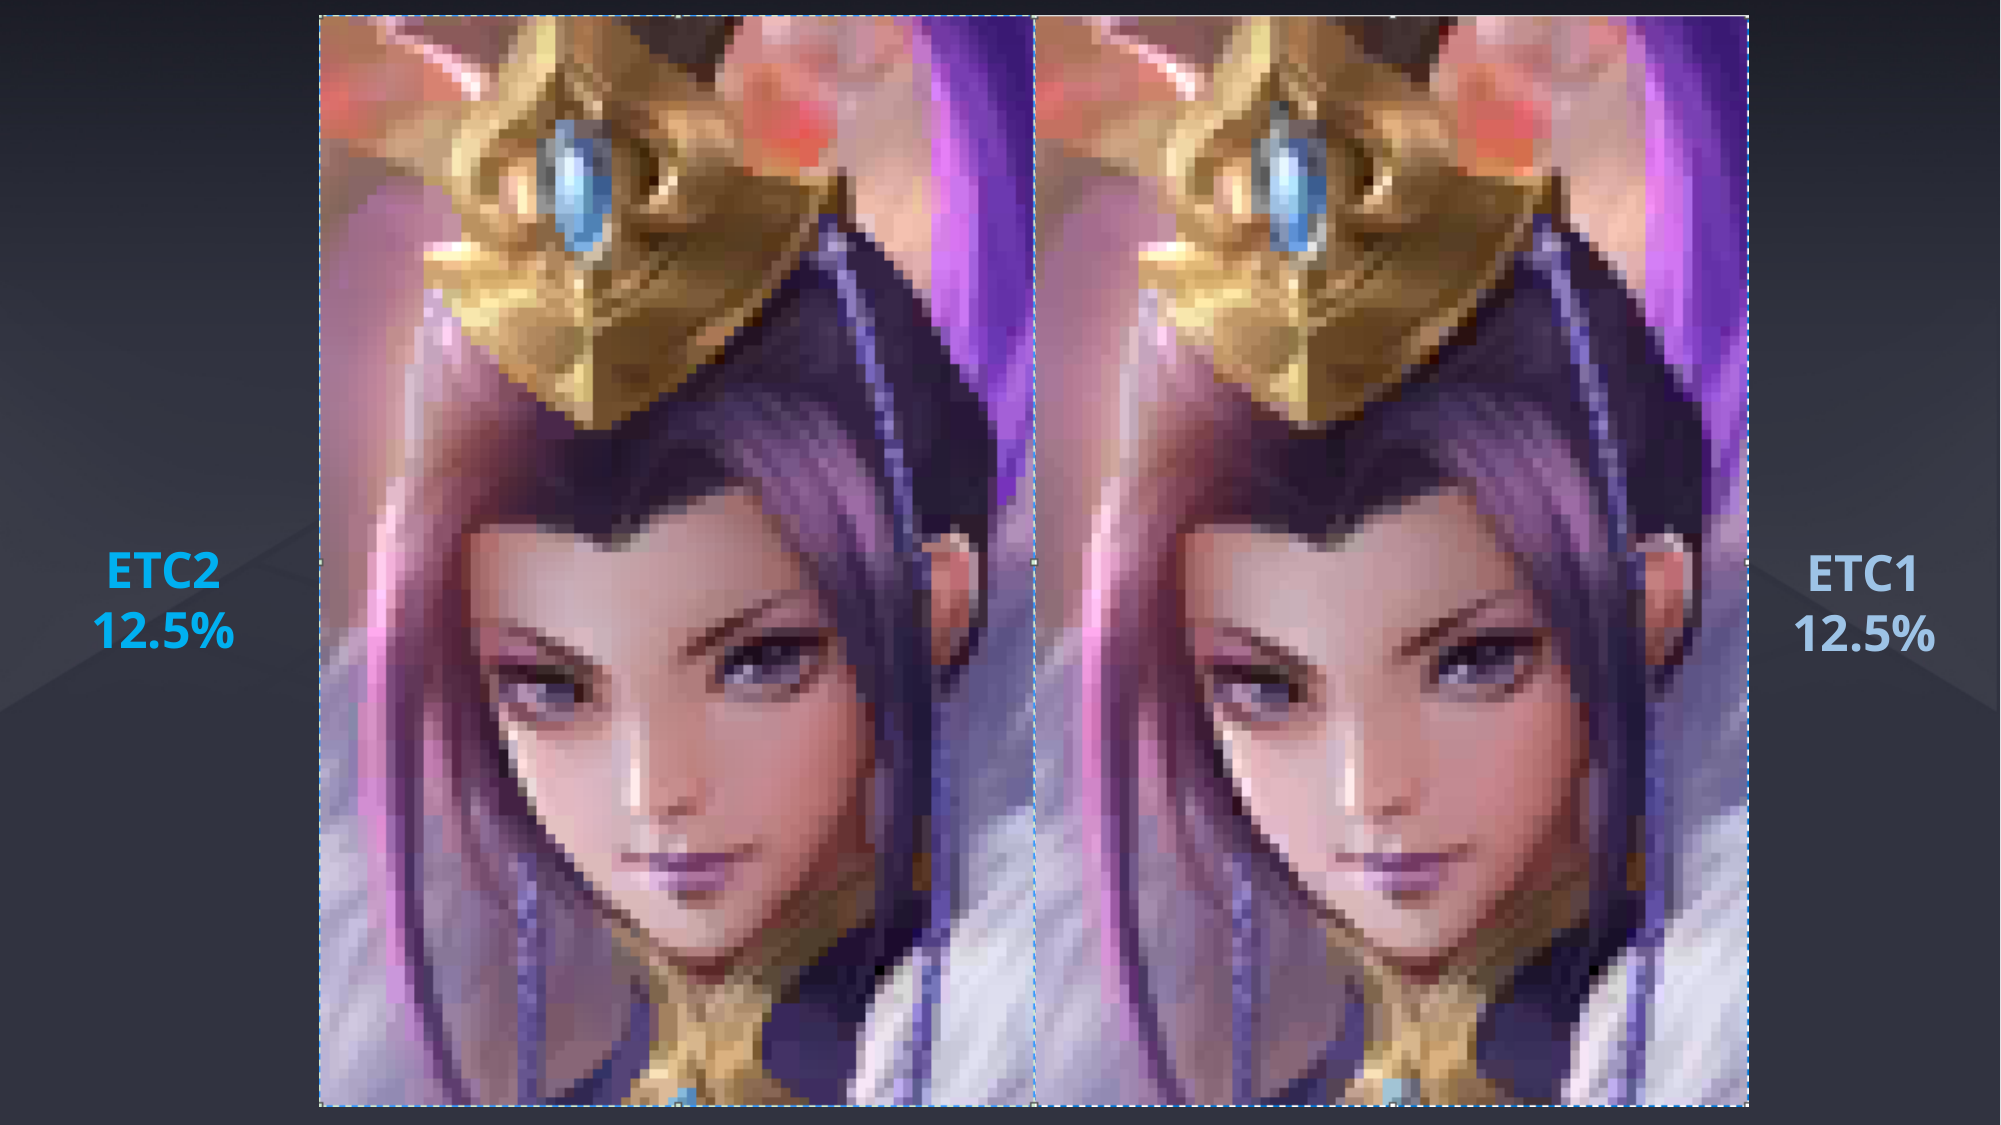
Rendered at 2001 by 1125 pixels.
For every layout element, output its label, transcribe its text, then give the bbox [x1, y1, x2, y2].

picture [0, 0, 2001, 1125]
text_box ETC1 12.5% [1749, 534, 2000, 670]
text_box ETC2 12.5% [0, 531, 319, 667]
